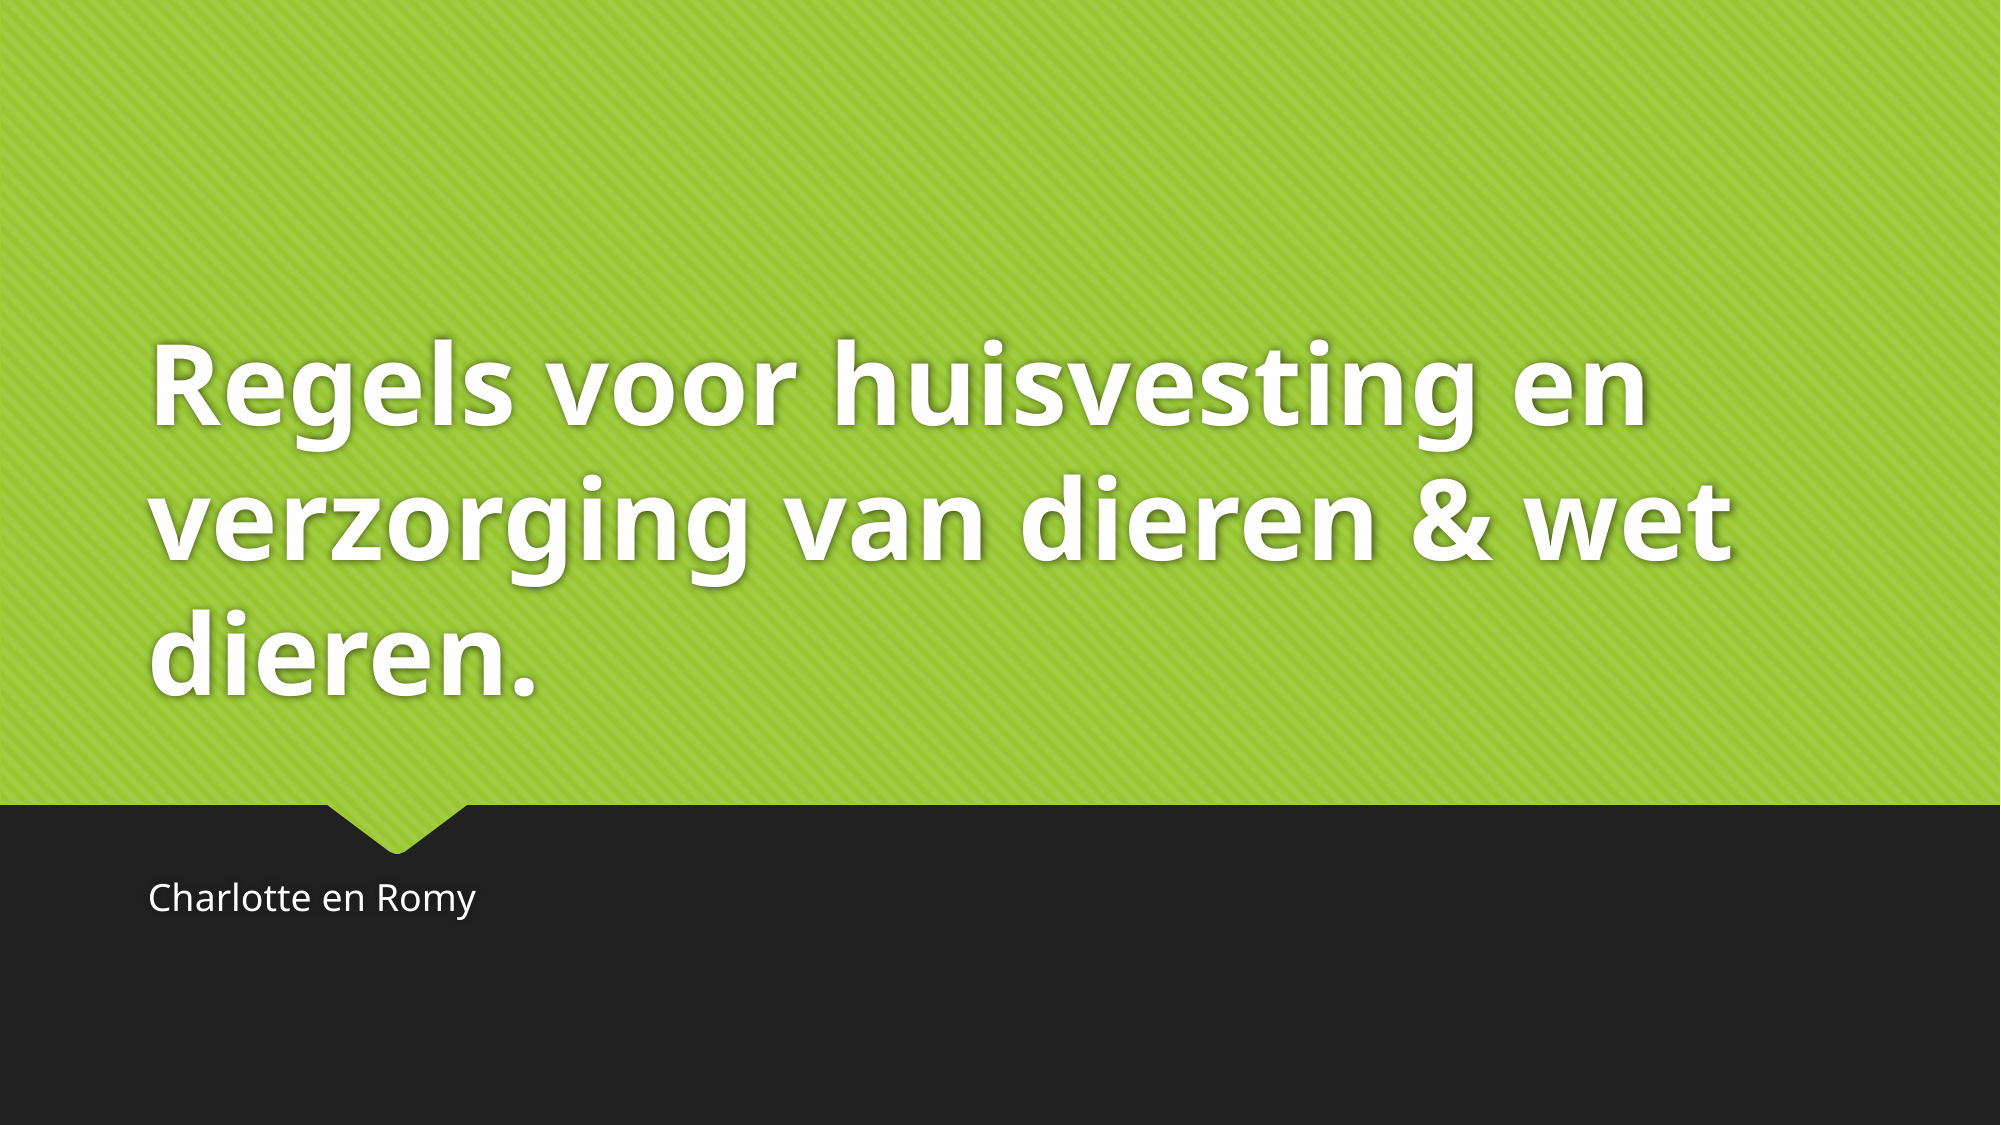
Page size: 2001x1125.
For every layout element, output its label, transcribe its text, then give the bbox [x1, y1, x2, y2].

subtitle Charlotte en Romy [132, 866, 1868, 938]
title Regels voor huisvesting en verzorging van dieren & wet dieren. [132, 237, 1868, 726]
